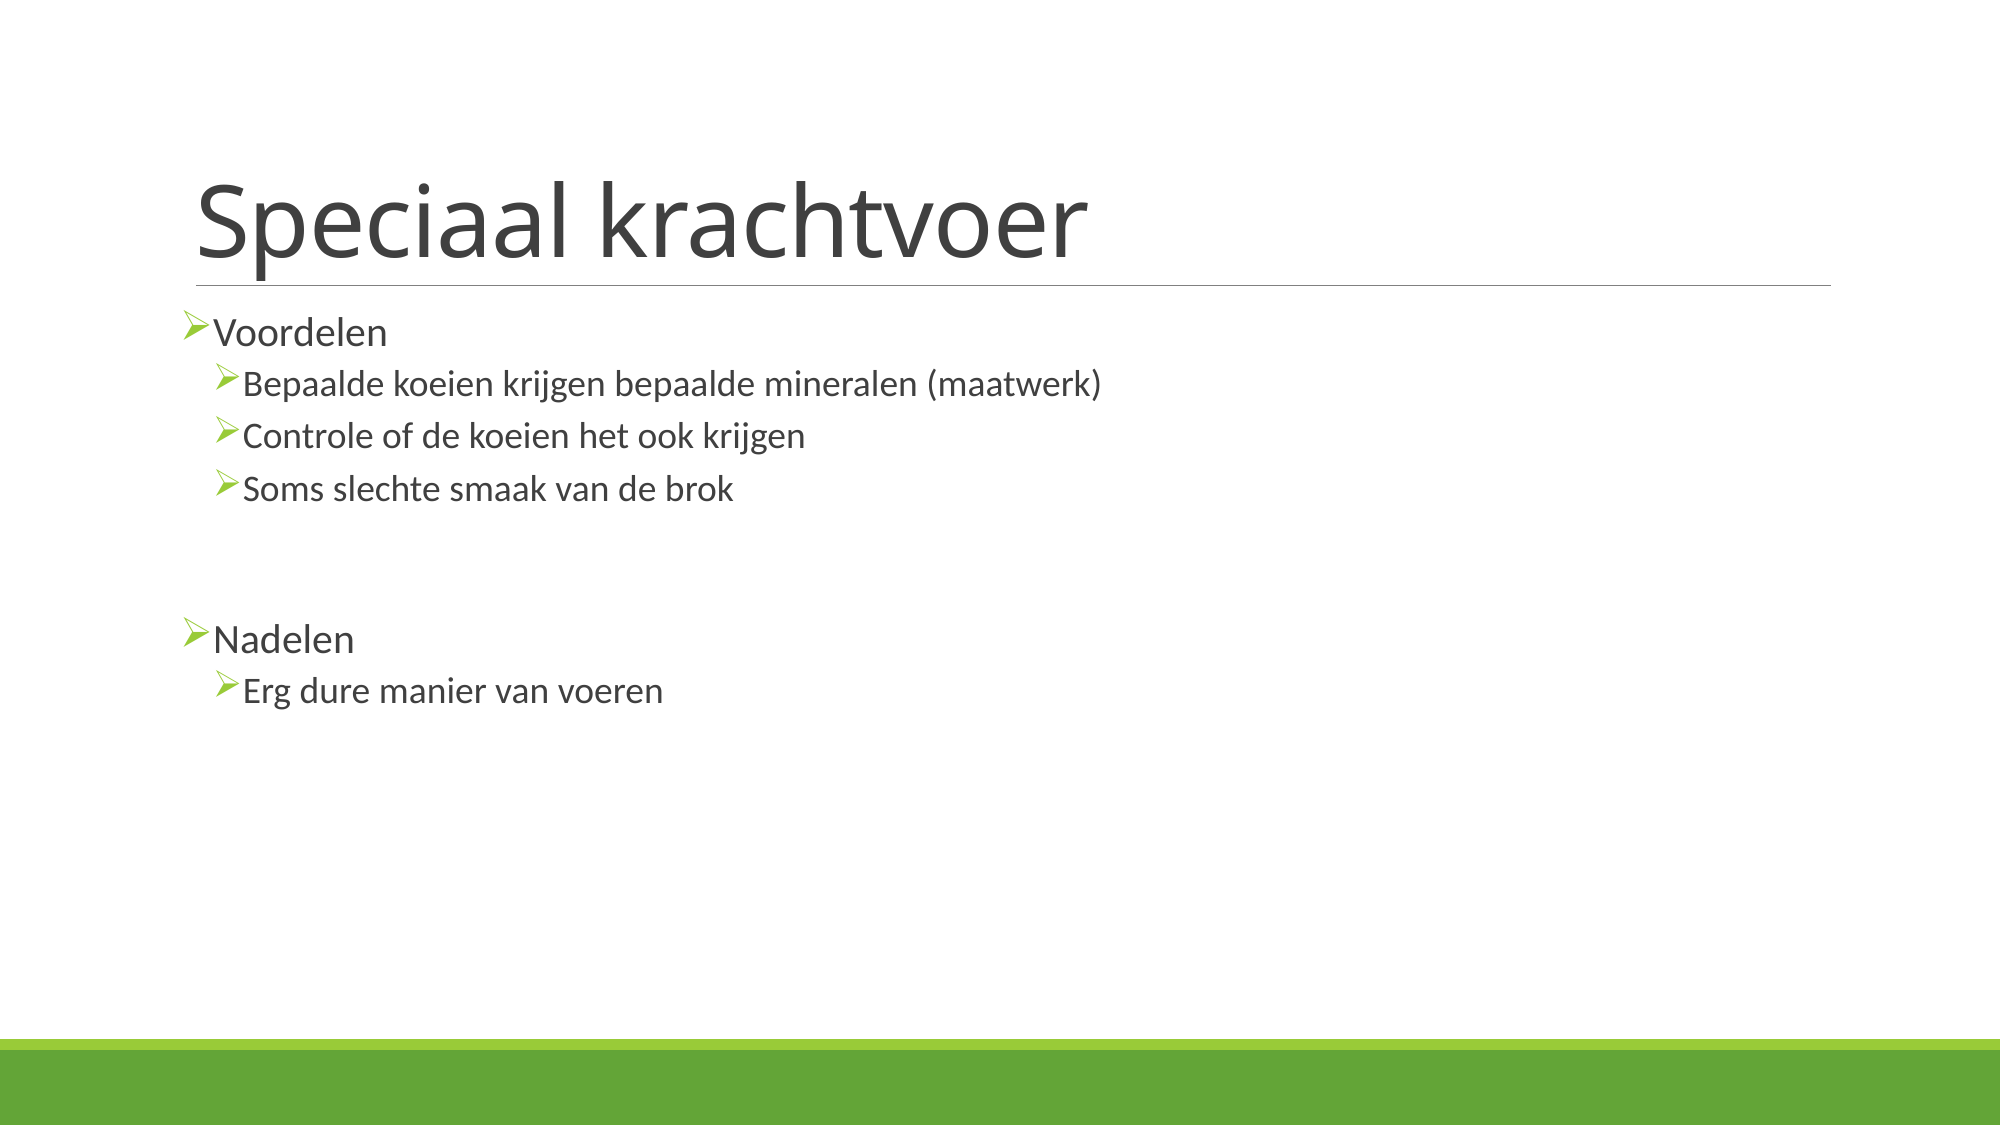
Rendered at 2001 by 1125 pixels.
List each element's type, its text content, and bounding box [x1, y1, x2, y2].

list Voordelen Bepaalde koeien krijgen bepaalde mineralen (maatwerk) Controle of de koeien het ook krijgen Soms slechte smaak van de brok Nadelen Erg dure manier van voeren [180, 302, 1830, 963]
title Speciaal krachtvoer [180, 47, 1830, 285]
